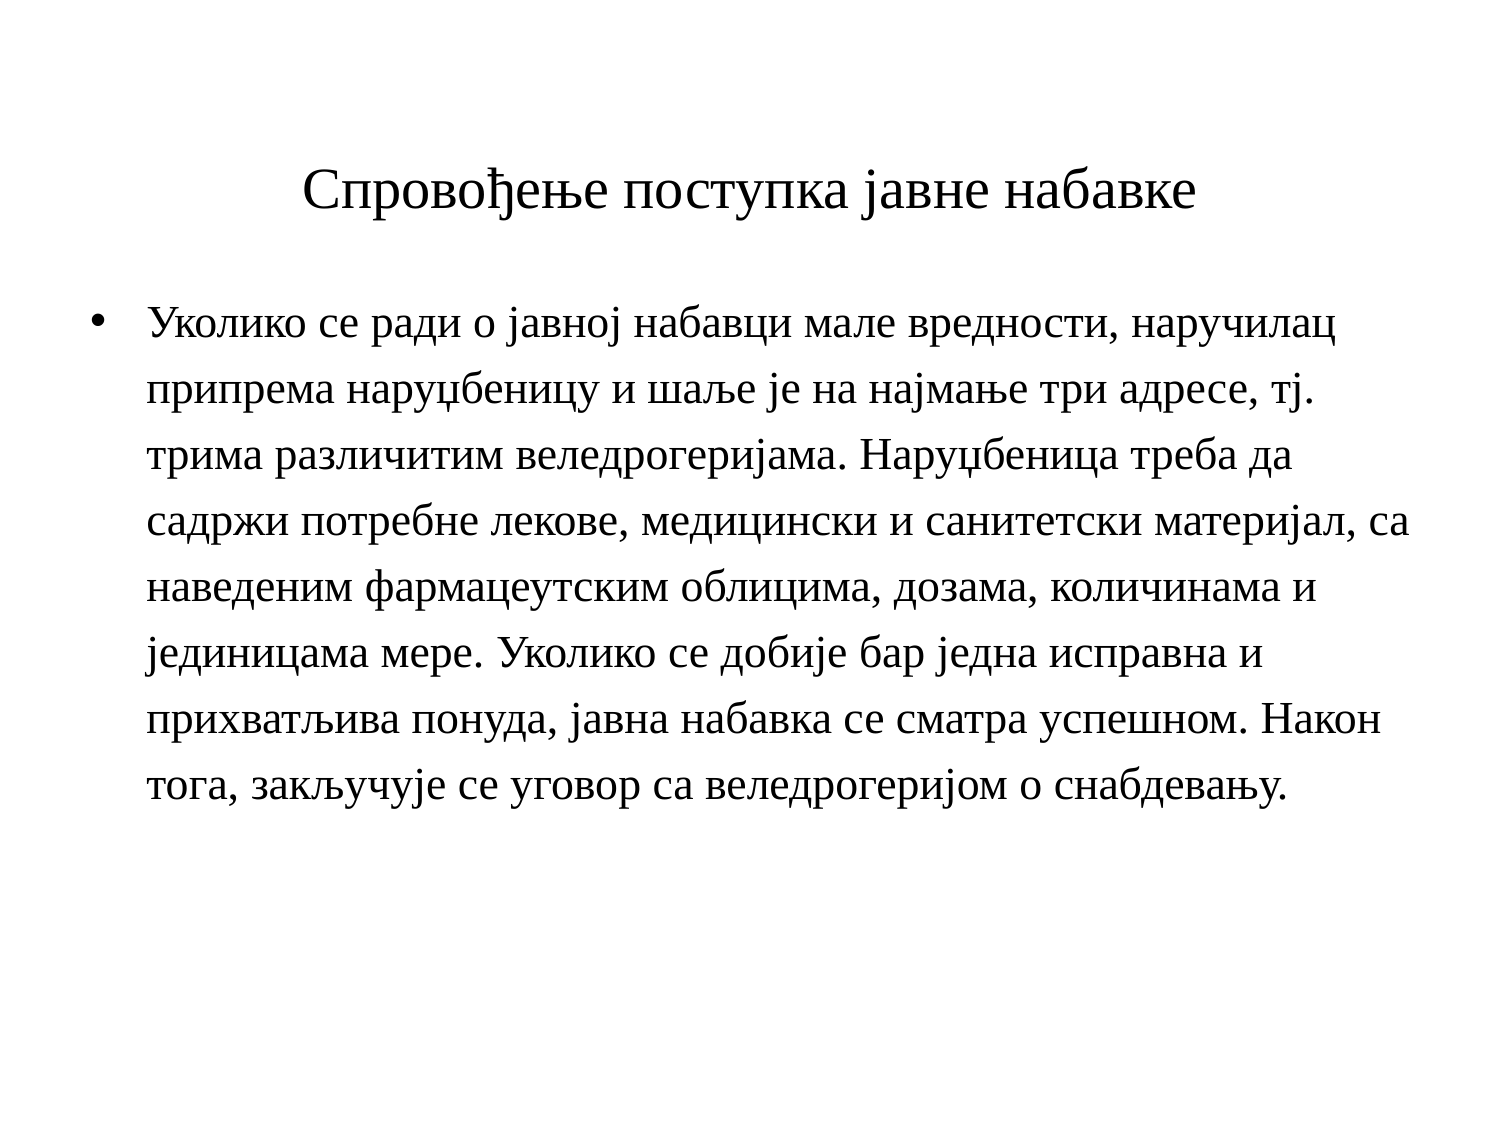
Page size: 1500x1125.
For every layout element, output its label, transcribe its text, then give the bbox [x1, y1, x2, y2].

list Уколико се ради о јавној набавци мале вредности, наручилац припрема наруџбеницу и шаље је на најмање три адресе, тј. трима различитим веледрогеријама. Наруџбеница треба да садржи потребне лекове, медицински и санитетски материјал, са наведеним фармацеутским облицима, дозама, количинама и јединицама мере. Уколико се добије бар једна исправна и прихватљива понуда, јавна набавка се сматра успешном. Након тога, закључује се уговор са веледрогеријом о снабдевању. [75, 273, 1459, 1071]
title Спровођење поступка јавне набавке [75, 91, 1425, 273]
